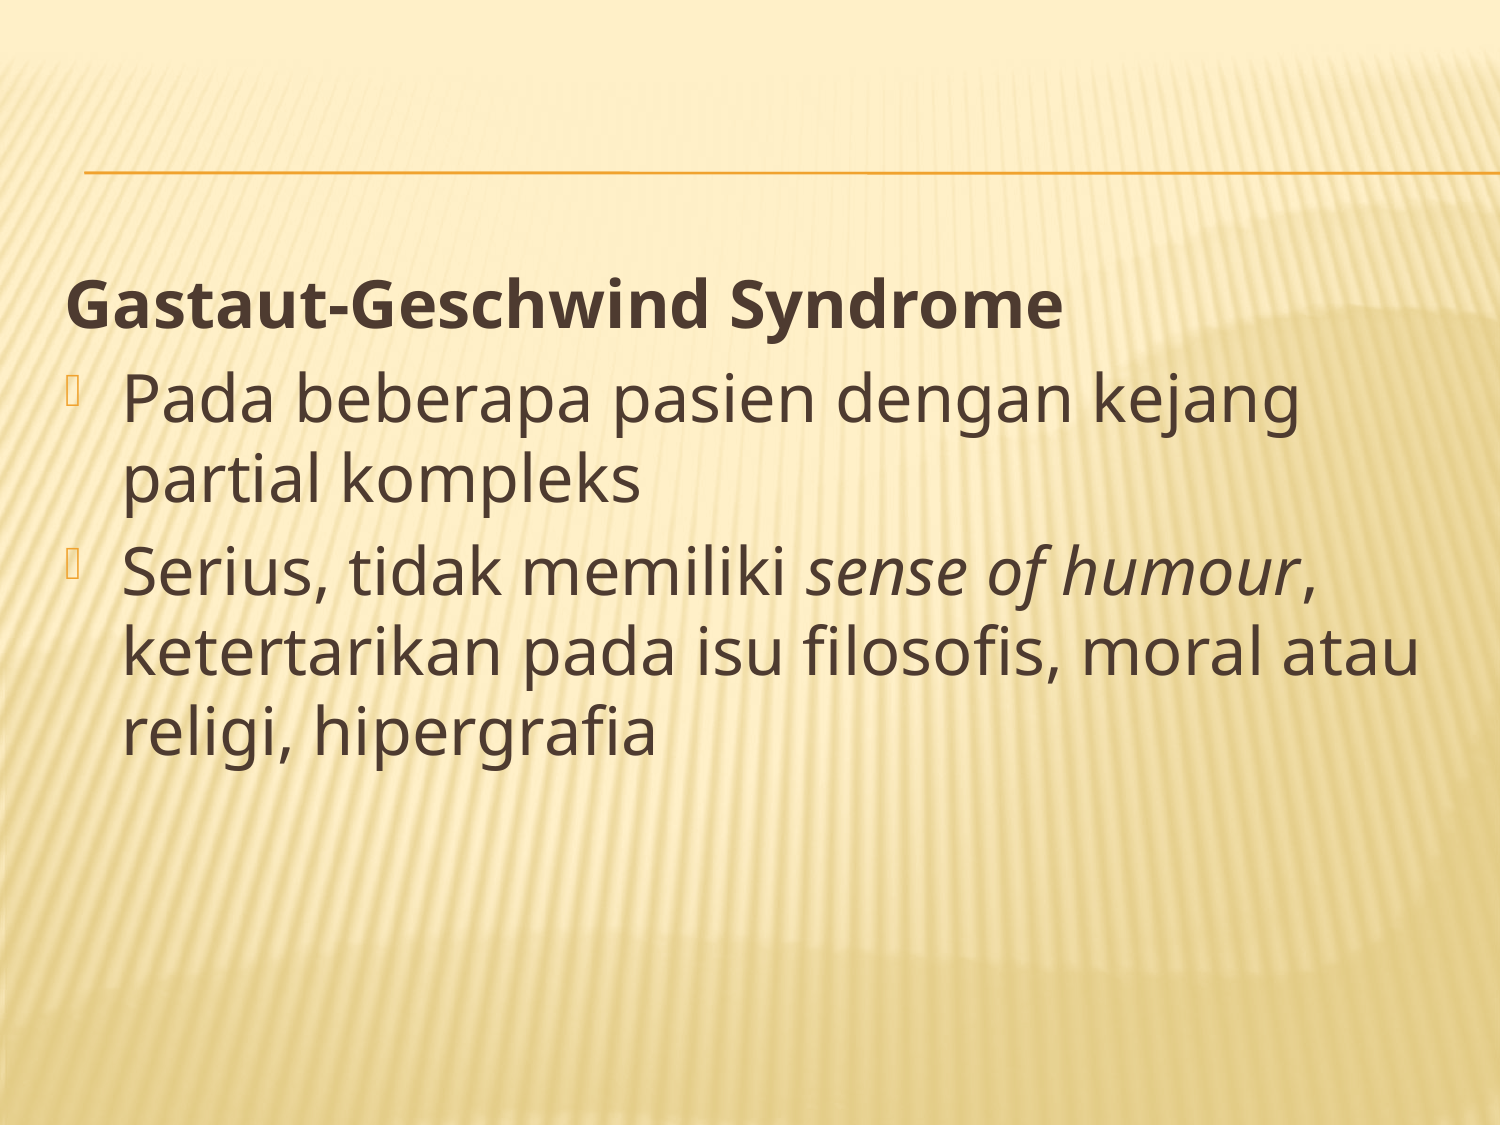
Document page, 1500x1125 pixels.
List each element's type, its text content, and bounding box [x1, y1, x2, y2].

list Gastaut-Geschwind Syndrome Pada beberapa pasien dengan kejang partial kompleks Serius, tidak memiliki sense of humour, ketertarikan pada isu filosofis, moral atau religi, hipergrafia [50, 254, 1475, 998]
